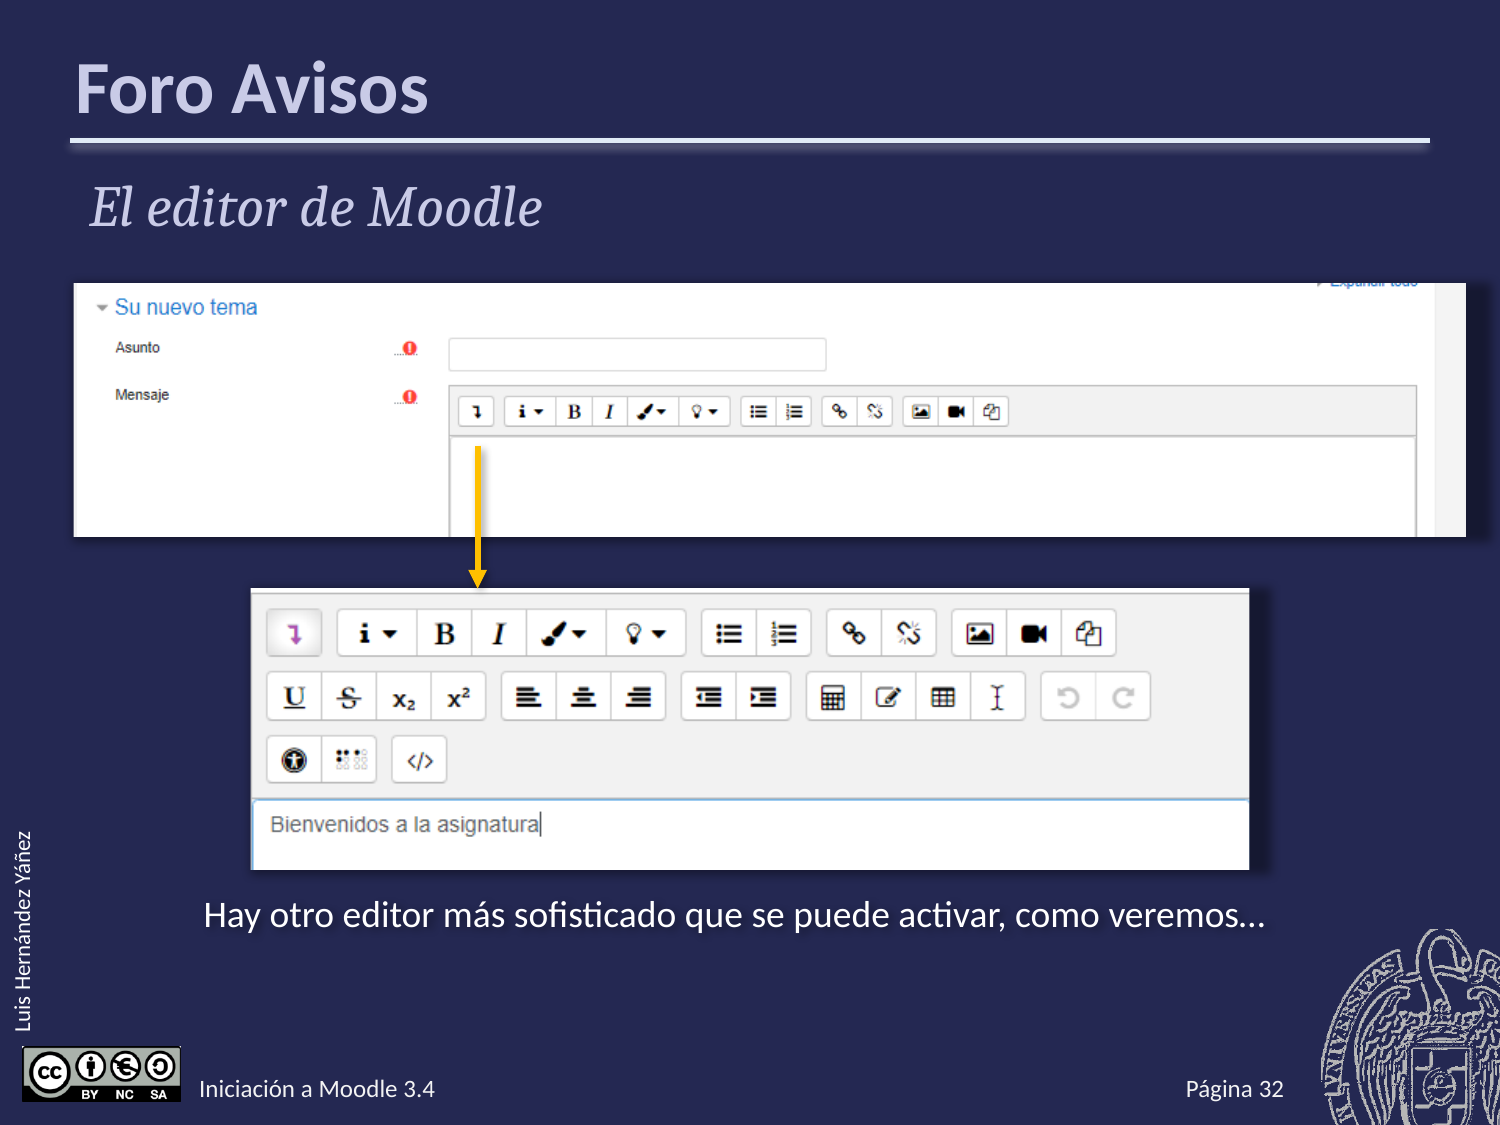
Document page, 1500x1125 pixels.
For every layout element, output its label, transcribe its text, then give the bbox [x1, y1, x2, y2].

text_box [244, 590, 1255, 879]
picture [22, 1046, 181, 1102]
slide_number Página 31 [1136, 1042, 1285, 1103]
picture [250, 588, 1250, 870]
title Foro Avisos [75, 46, 1425, 129]
picture [1321, 929, 1500, 1125]
text_box Hay otro editor más sofisticado que se puede activar, como veremos… [187, 880, 1284, 944]
picture [73, 283, 1467, 537]
list El editor de Moodle [75, 160, 1425, 276]
list El editor de Moodle [75, 549, 1425, 1017]
footer Iniciación a Moodle 3.4 [199, 1042, 1114, 1103]
